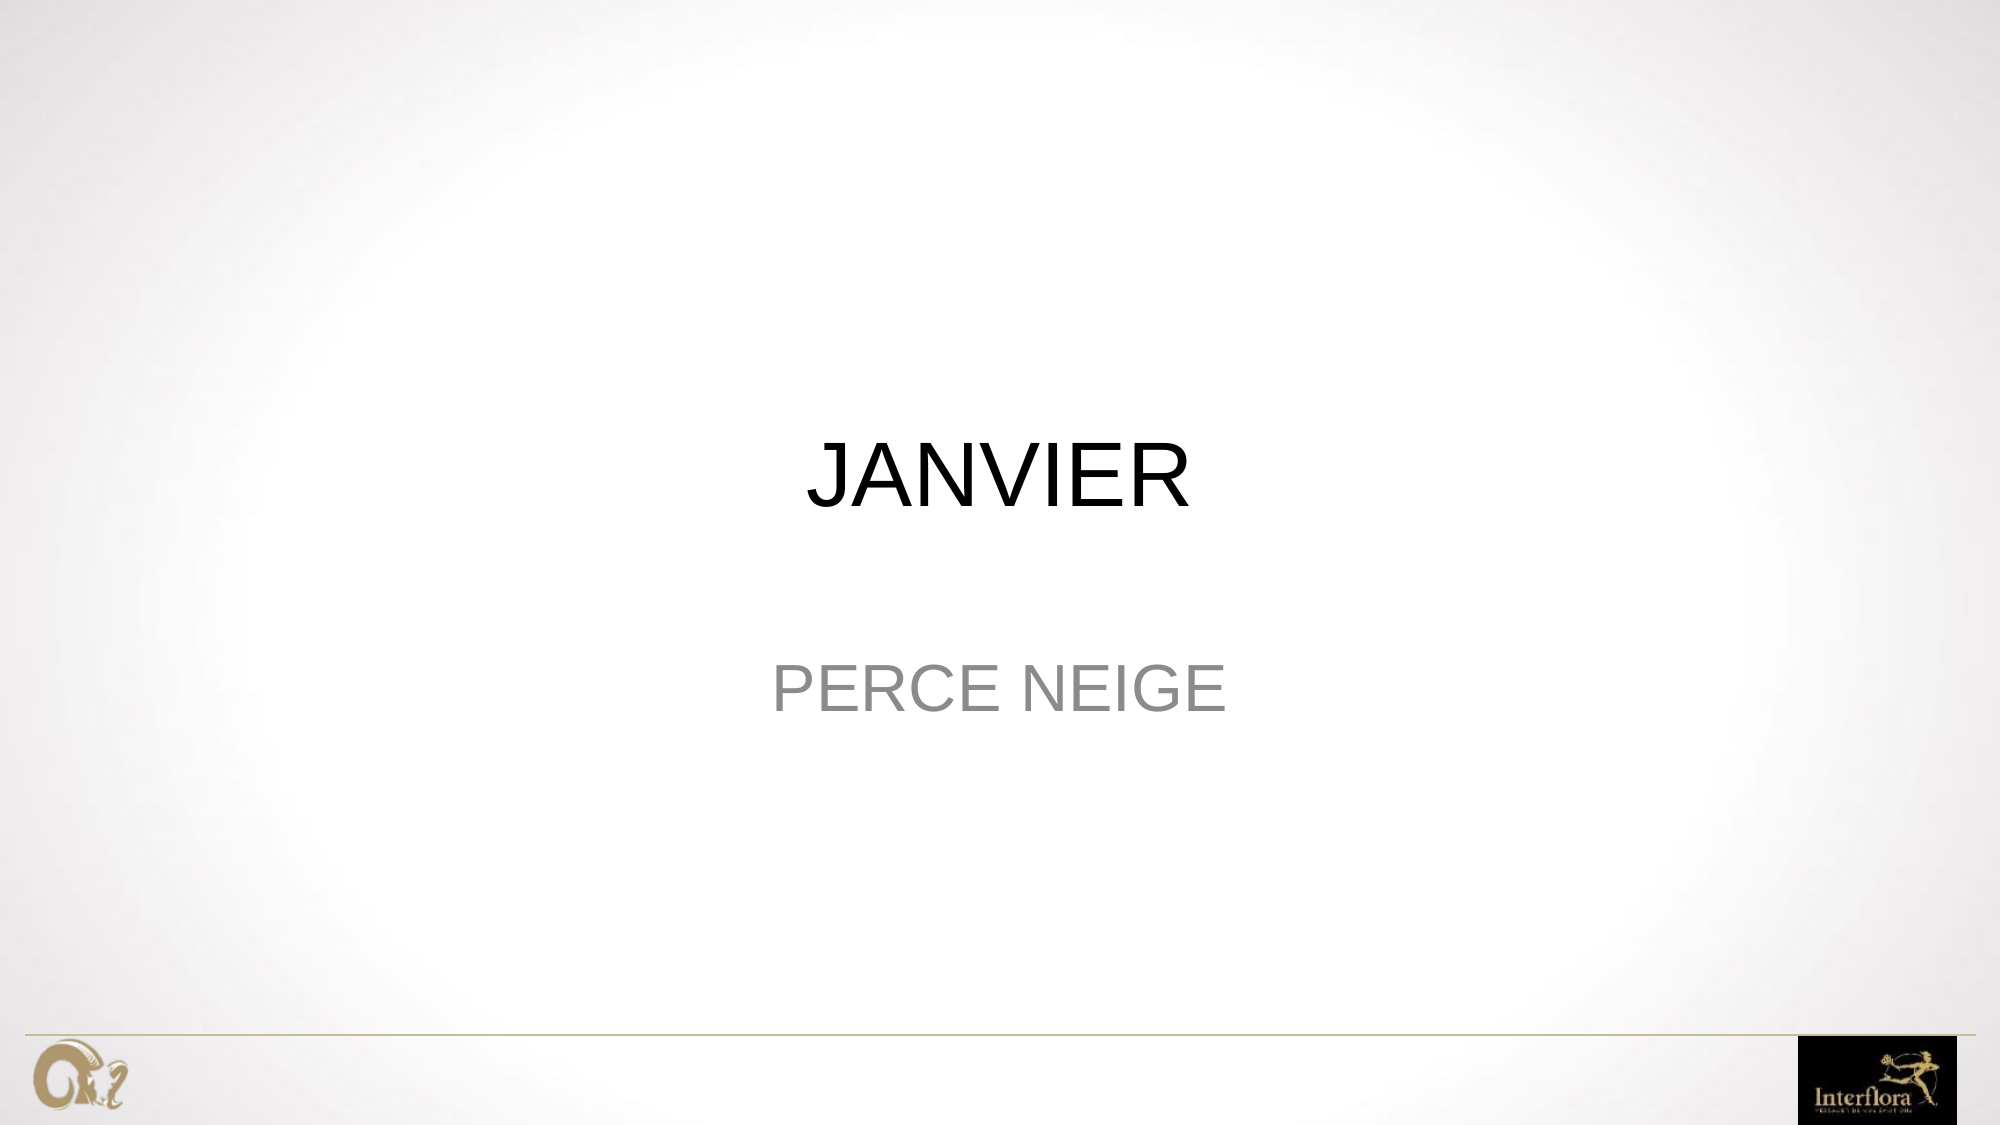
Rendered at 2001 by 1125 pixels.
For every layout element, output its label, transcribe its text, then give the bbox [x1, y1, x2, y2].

title JANVIER [150, 349, 1850, 591]
subtitle PERCE NEIGE [300, 637, 1700, 925]
picture [0, 0, 2000, 1125]
